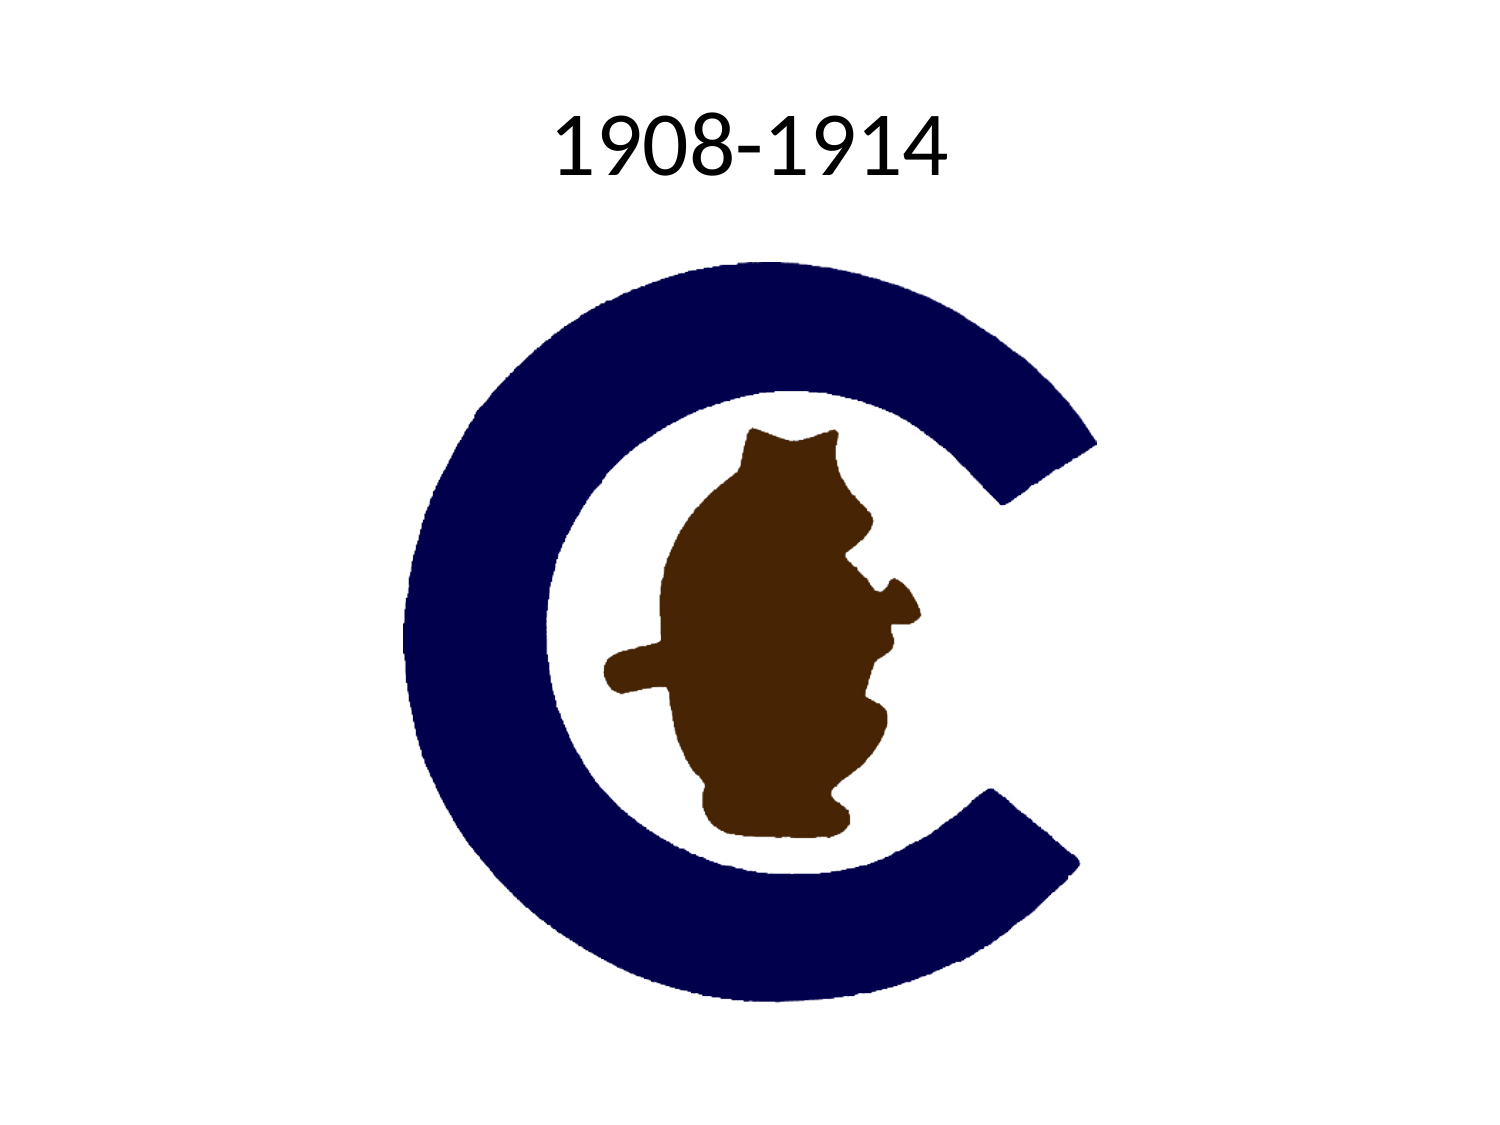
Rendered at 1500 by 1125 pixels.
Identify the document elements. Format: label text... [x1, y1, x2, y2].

title 1908-1914 [75, 45, 1425, 233]
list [403, 262, 1097, 1006]
